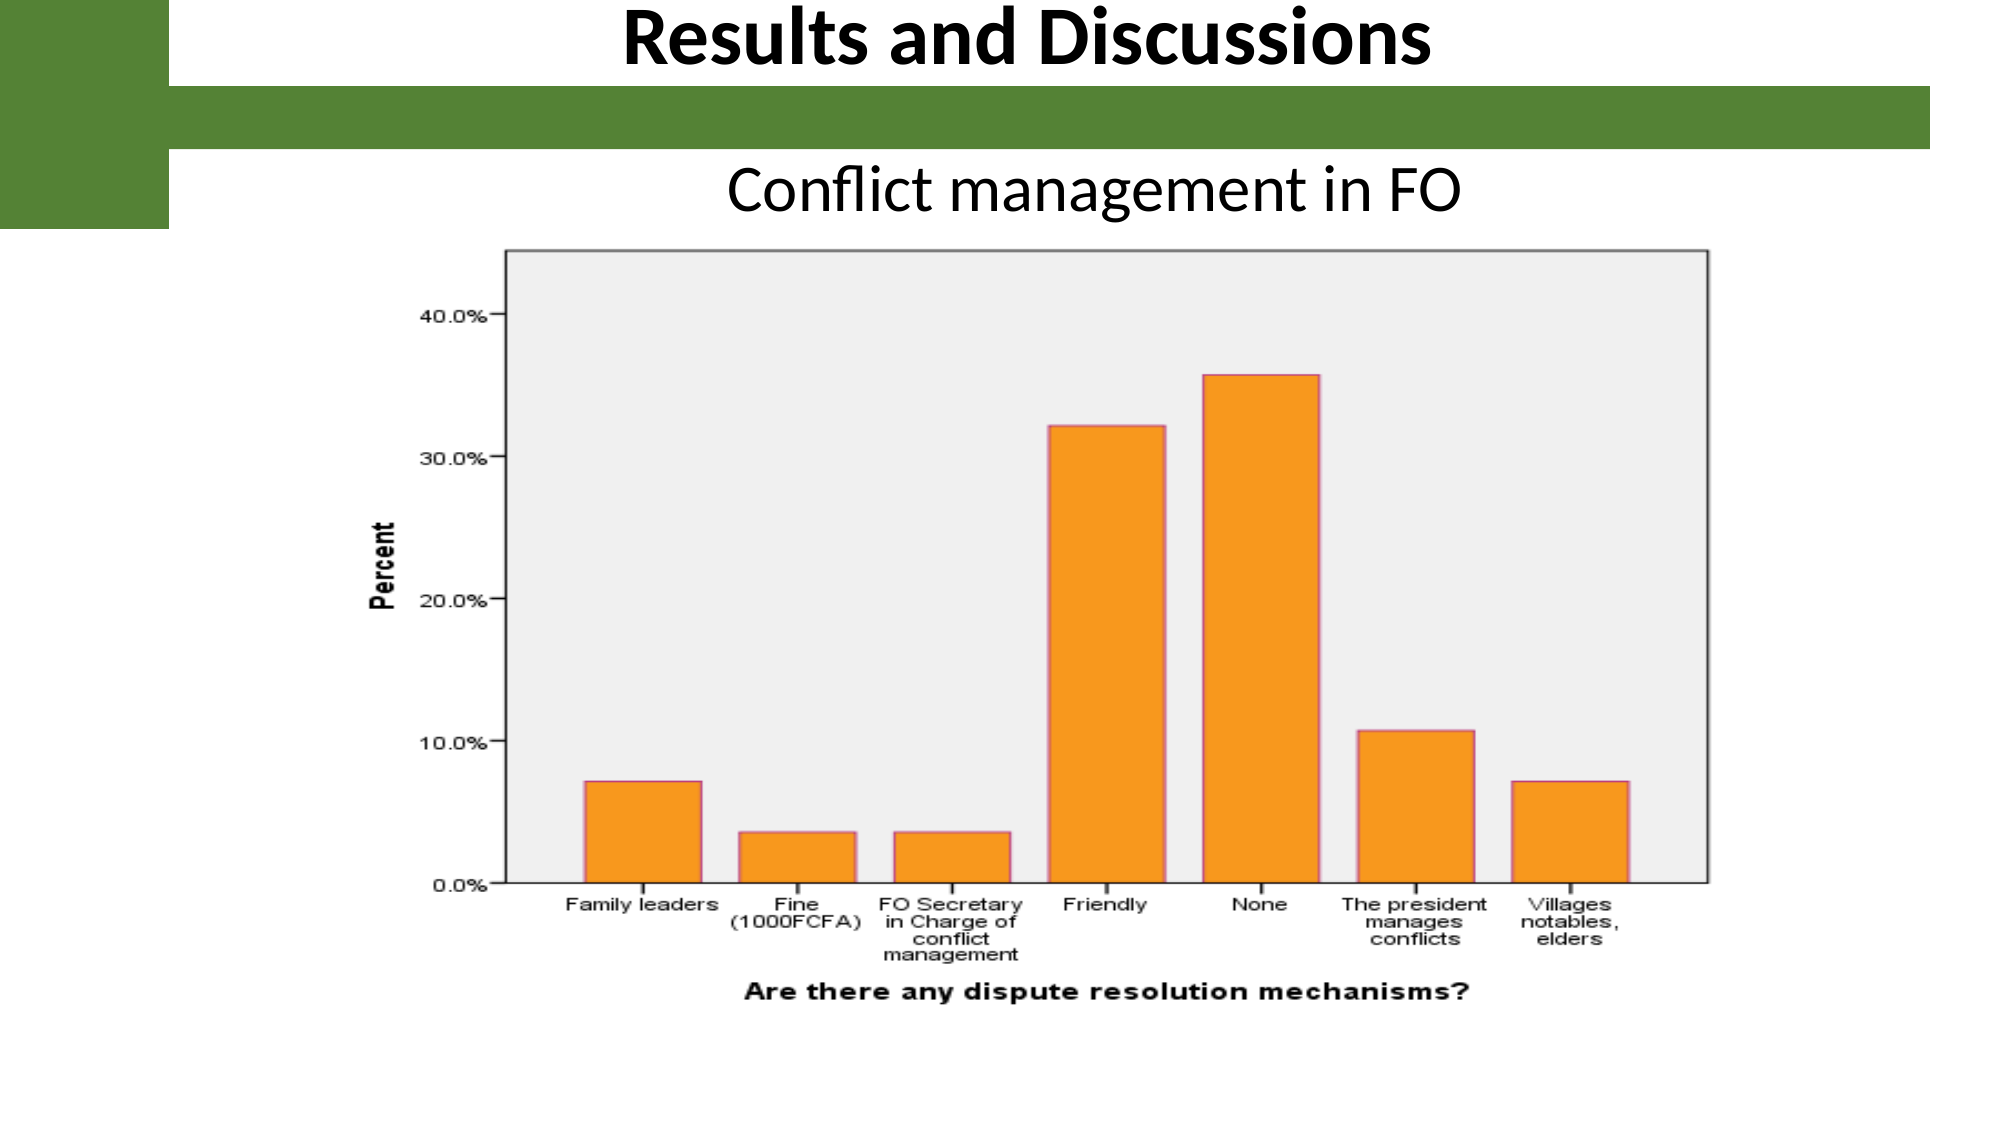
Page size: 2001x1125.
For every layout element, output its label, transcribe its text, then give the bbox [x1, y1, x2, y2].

picture [329, 240, 1727, 1028]
text_box Results and Discussions [400, 0, 1656, 89]
text_box [169, 86, 1930, 150]
text_box Conflict management in FO [492, 137, 1698, 233]
text_box [0, 0, 169, 229]
